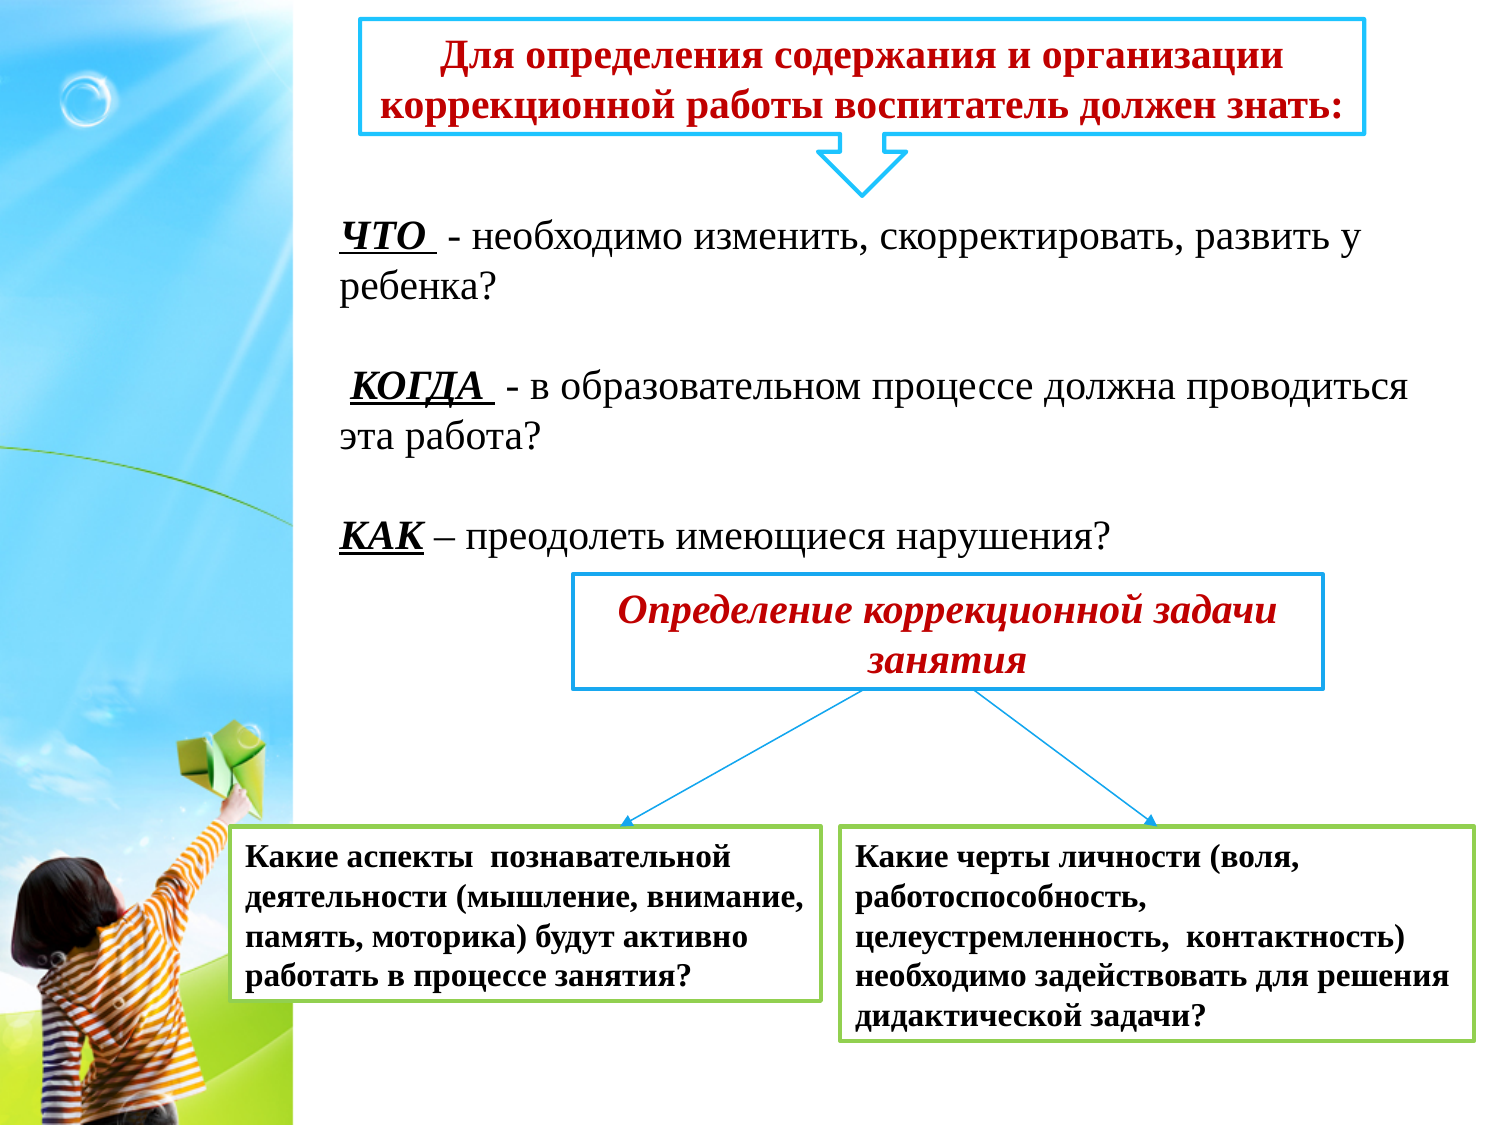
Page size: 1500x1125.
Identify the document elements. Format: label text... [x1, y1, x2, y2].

text_box Для определения содержания и организации коррекционной работы воспитатель должен знать: [358, 16, 1367, 198]
text_box ЧТО - необходимо изменить, скорректировать, развить у ребенка? КОГДА - в образовательном процессе должна проводиться эта работа? КАК – преодолеть имеющиеся нарушения? [324, 200, 1447, 616]
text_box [974, 690, 1158, 827]
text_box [619, 690, 863, 827]
text_box Какие черты личности (воля, работоспособность, целеустремленность, контактность) необходимо задействовать для решения дидактической задачи? [838, 824, 1476, 1043]
picture [0, 0, 1500, 1125]
text_box Какие аспекты познавательной деятельности (мышление, внимание, память, моторика) будут активно работать в процессе занятия? [228, 824, 823, 1003]
text_box Определение коррекционной задачи занятия [571, 572, 1325, 691]
